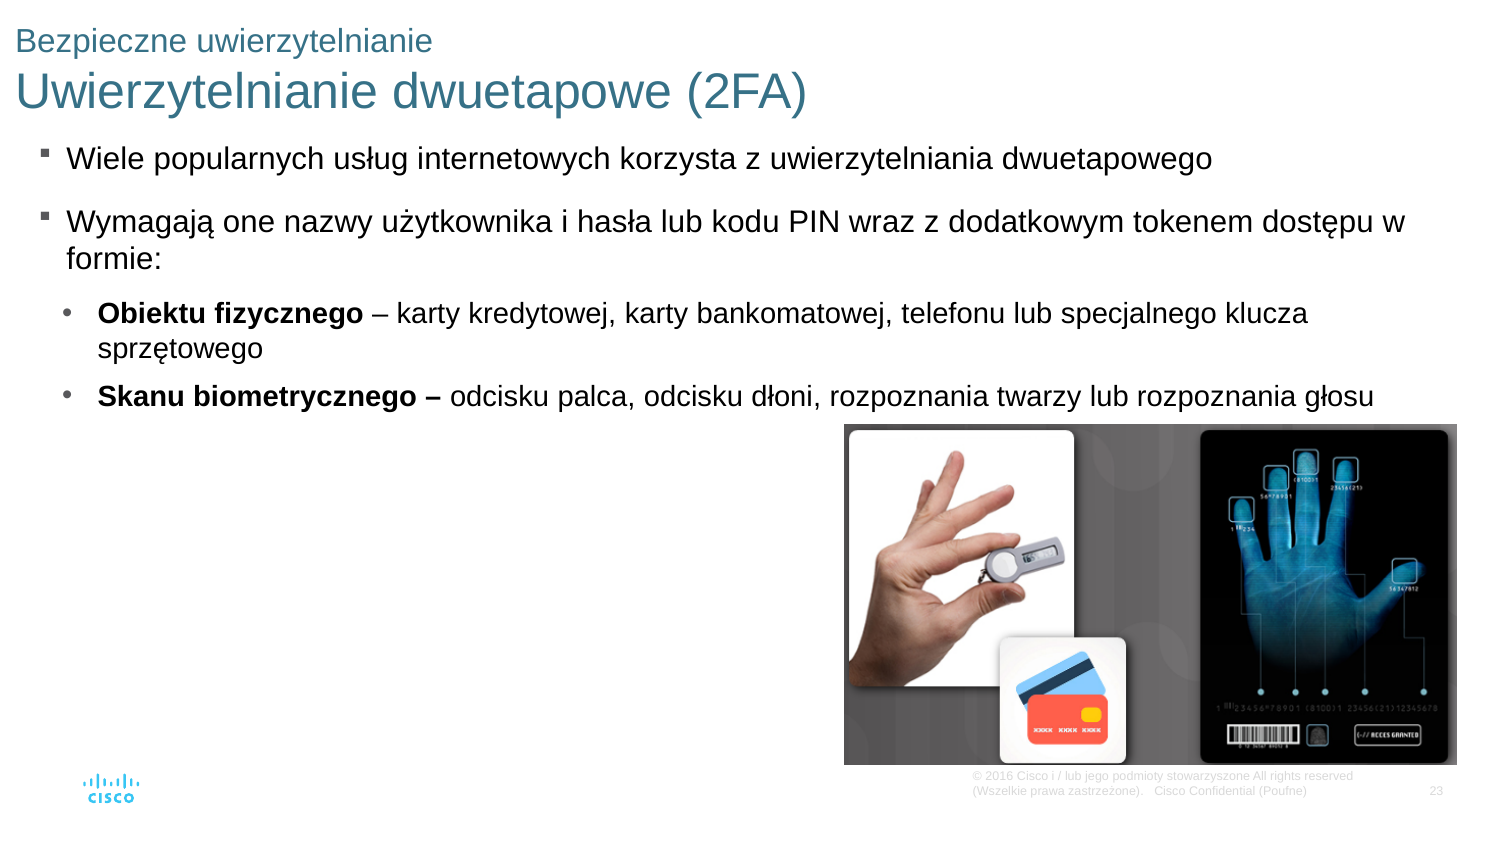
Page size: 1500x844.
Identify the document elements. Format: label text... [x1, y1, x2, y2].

list Wiele popularnych usług internetowych korzysta z uwierzytelniania dwuetapowego Wymagają one nazwy użytkownika i hasła lub kodu PIN wraz z dodatkowym tokenem dostępu w formie: Obiektu fizycznego – karty kredytowej, karty bankomatowej, telefonu lub specjalnego klucza sprzętowego Skanu biometrycznego – odcisku palca, odcisku dłoni, rozpoznania twarzy lub rozpoznania głosu [23, 131, 1476, 813]
title Bezpieczne uwierzytelnianie Uwierzytelnianie dwuetapowe (2FA) [0, 6, 1500, 131]
picture [844, 424, 1457, 765]
